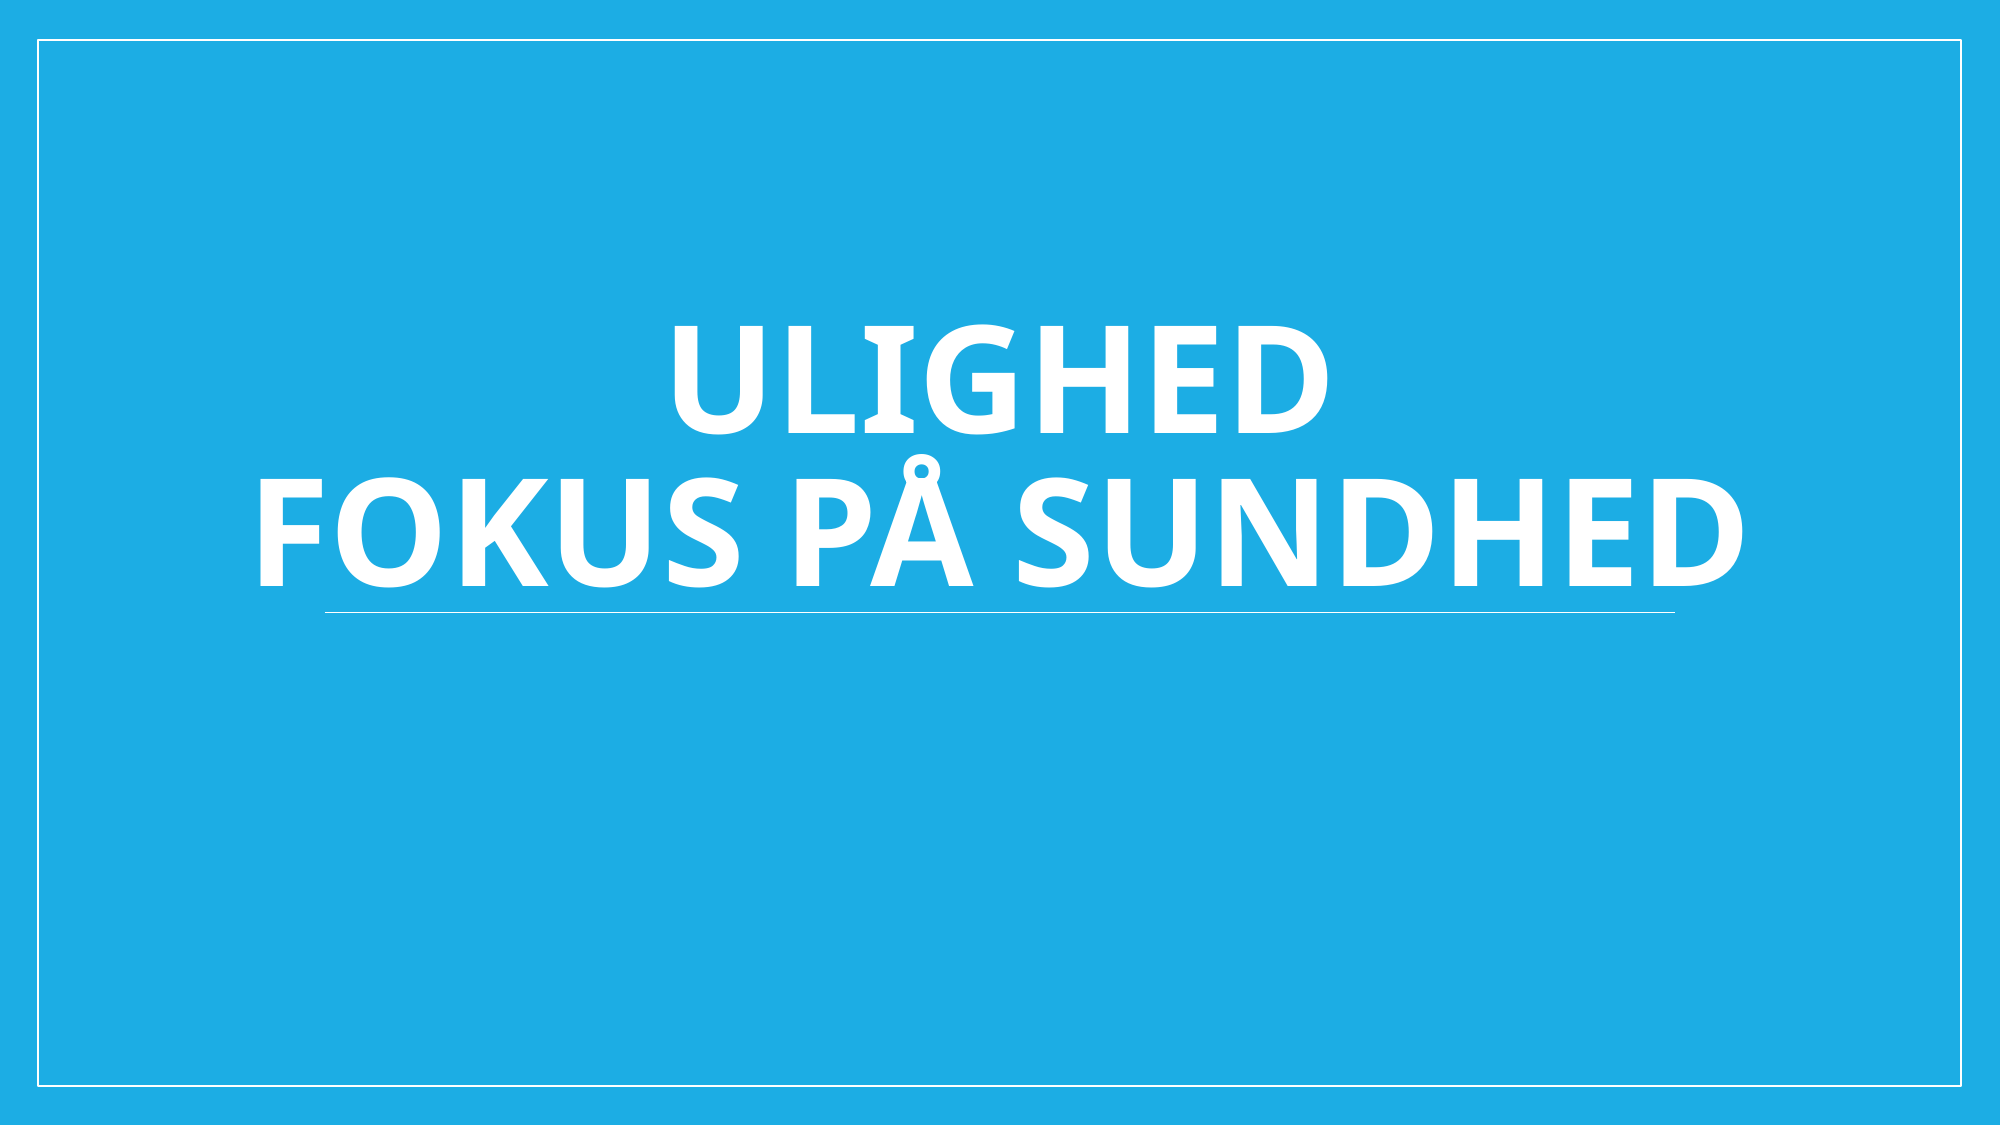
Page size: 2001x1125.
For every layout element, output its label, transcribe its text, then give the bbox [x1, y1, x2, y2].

title Ulighed Fokus på Sundhed [182, 144, 1818, 625]
